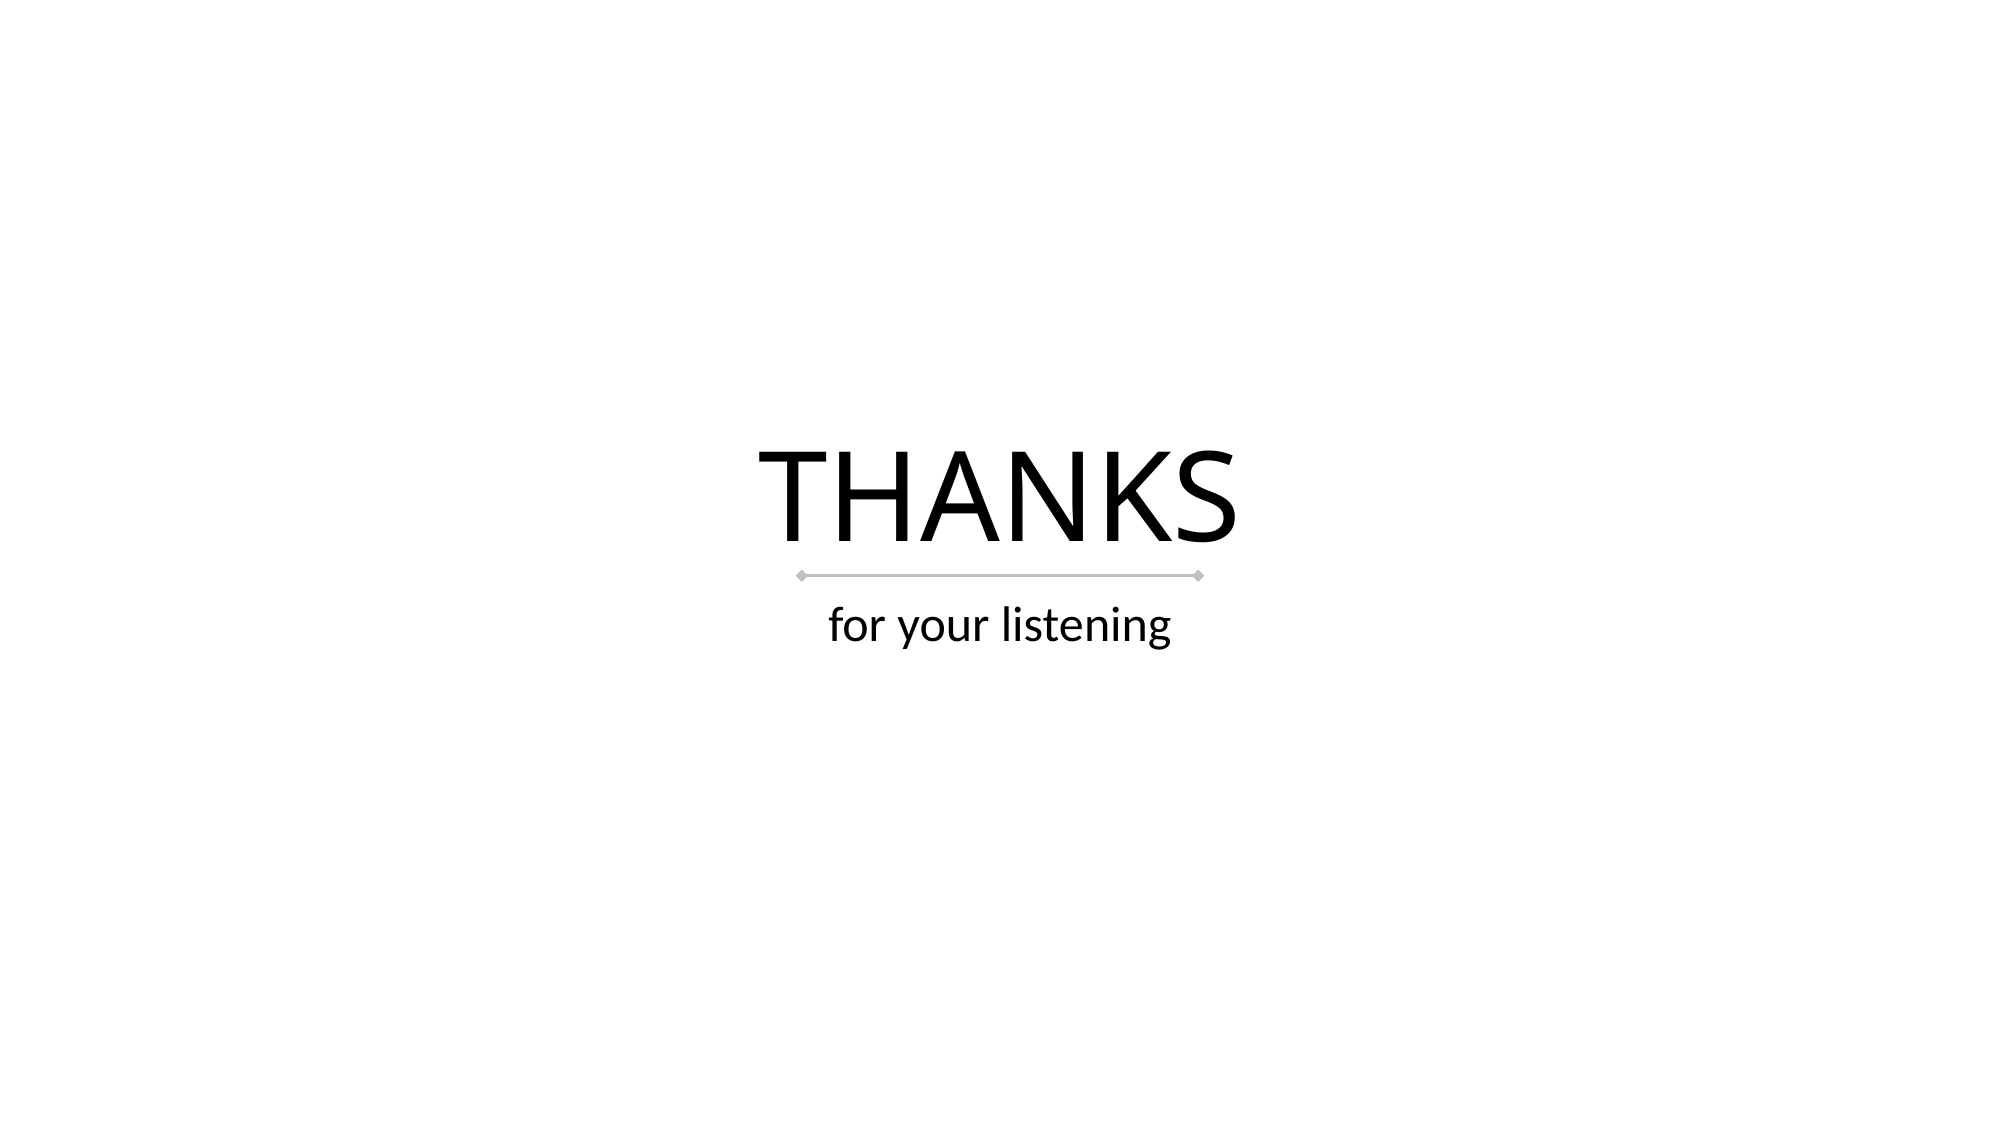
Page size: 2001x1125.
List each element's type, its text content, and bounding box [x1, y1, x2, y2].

subtitle for your listening [249, 590, 1750, 863]
title THANKS [249, 184, 1750, 576]
